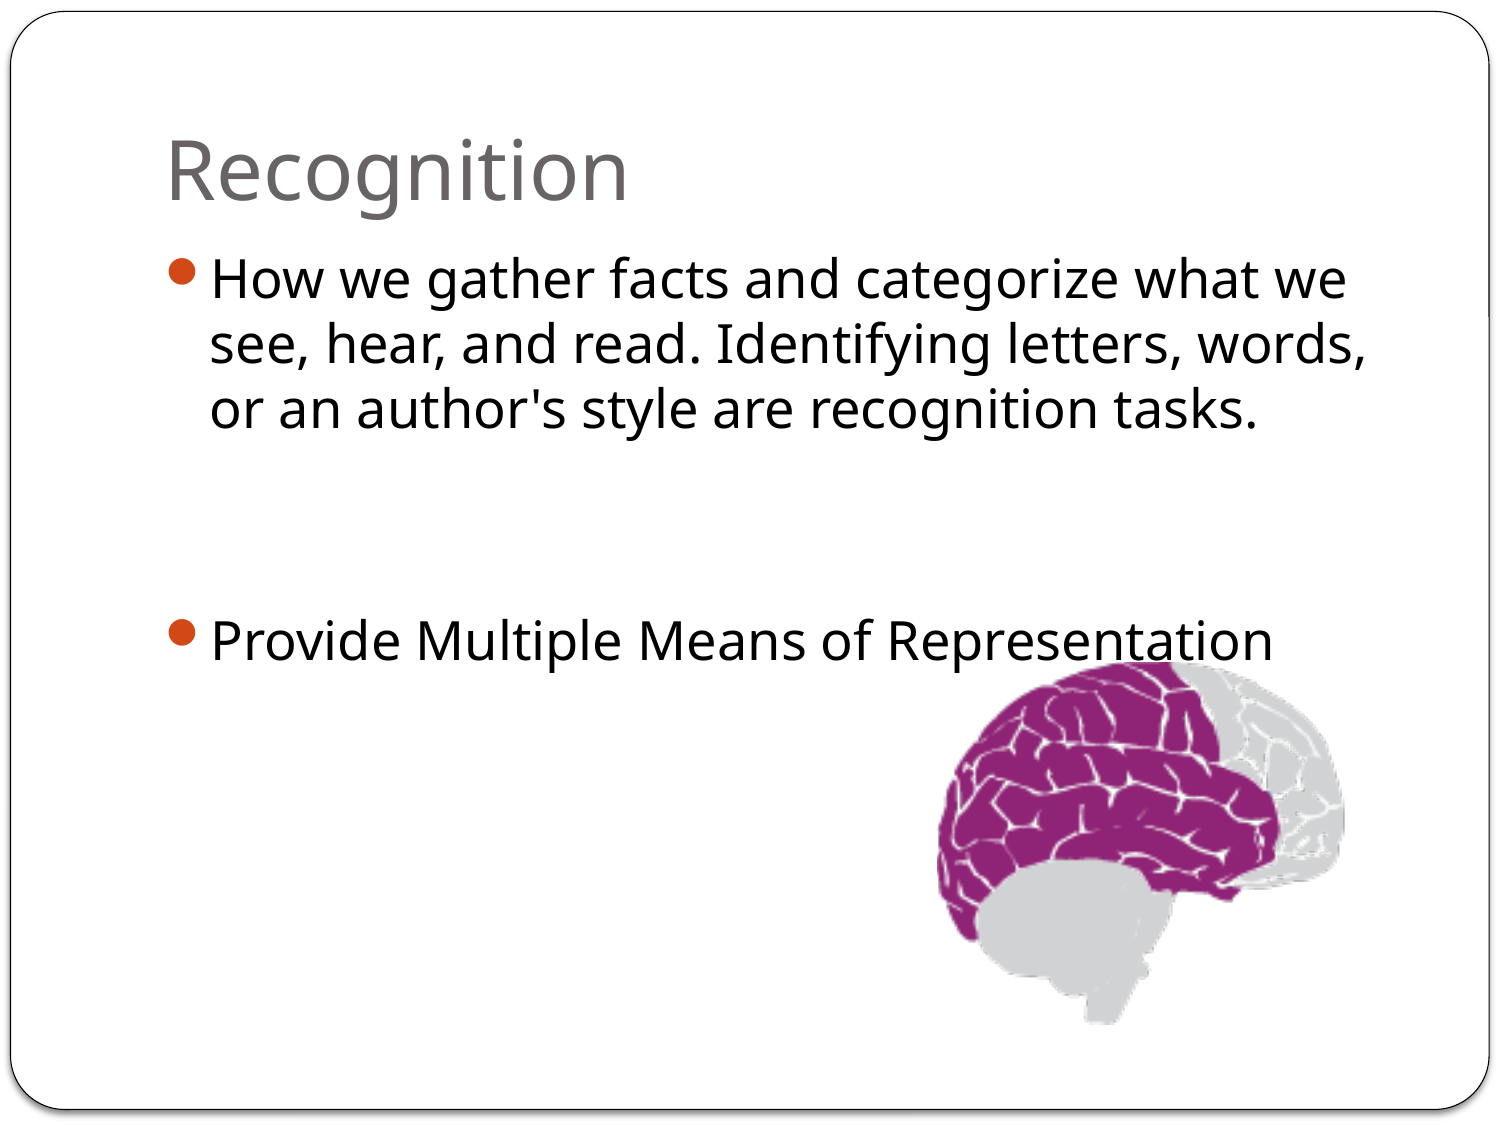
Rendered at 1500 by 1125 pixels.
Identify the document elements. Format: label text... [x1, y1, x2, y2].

picture [937, 662, 1351, 1025]
list How we gather facts and categorize what we see, hear, and read. Identifying letters, words, or an author's style are recognition tasks. Provide Multiple Means of Representation [150, 237, 1425, 988]
title Recognition [150, 45, 1425, 233]
